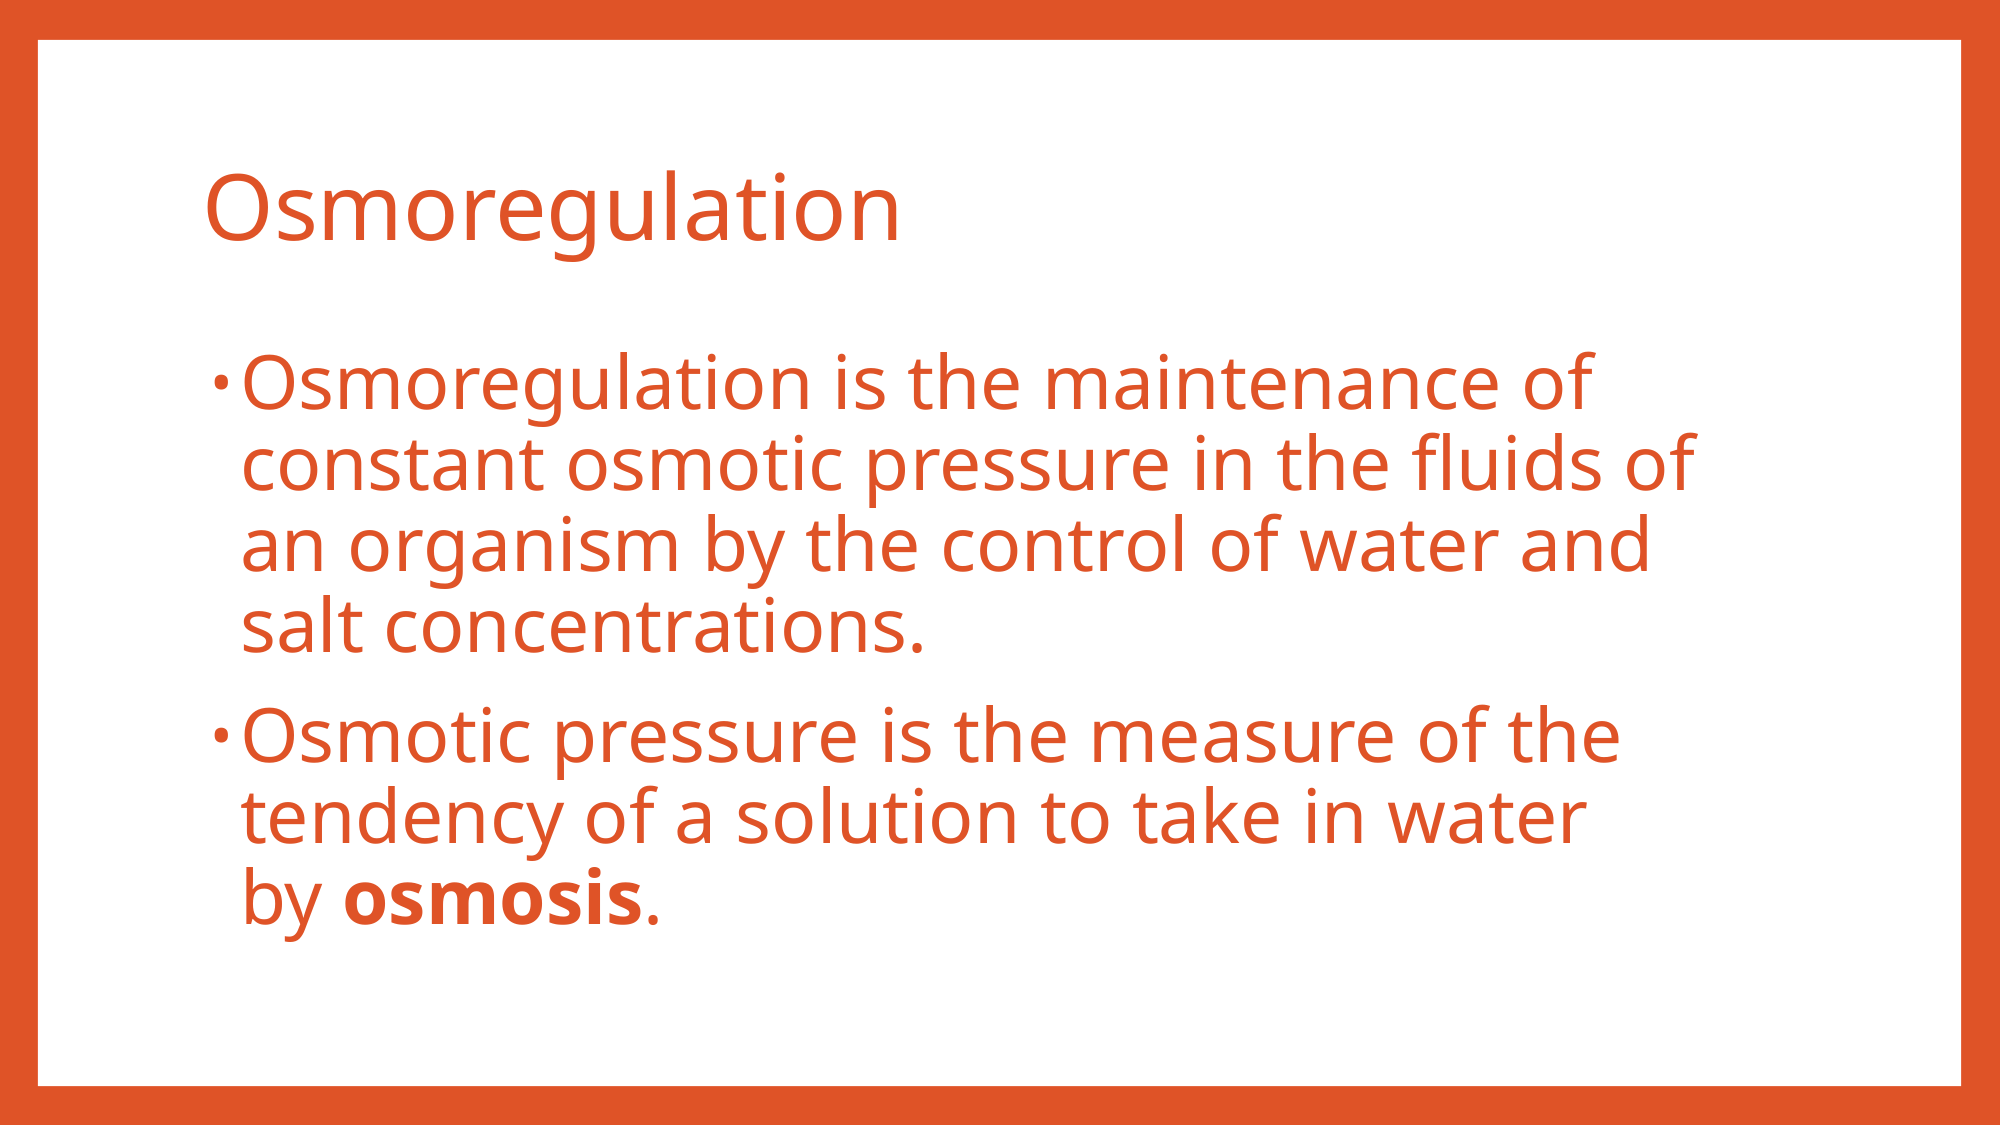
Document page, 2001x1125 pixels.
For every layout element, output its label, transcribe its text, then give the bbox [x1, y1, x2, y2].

title Osmoregulation [187, 99, 1808, 323]
list Osmoregulation is the maintenance of constant osmotic pressure in the fluids of an organism by the control of water and salt concentrations. Osmotic pressure is the measure of the tendency of a solution to take in water by osmosis. [187, 337, 1808, 1000]
